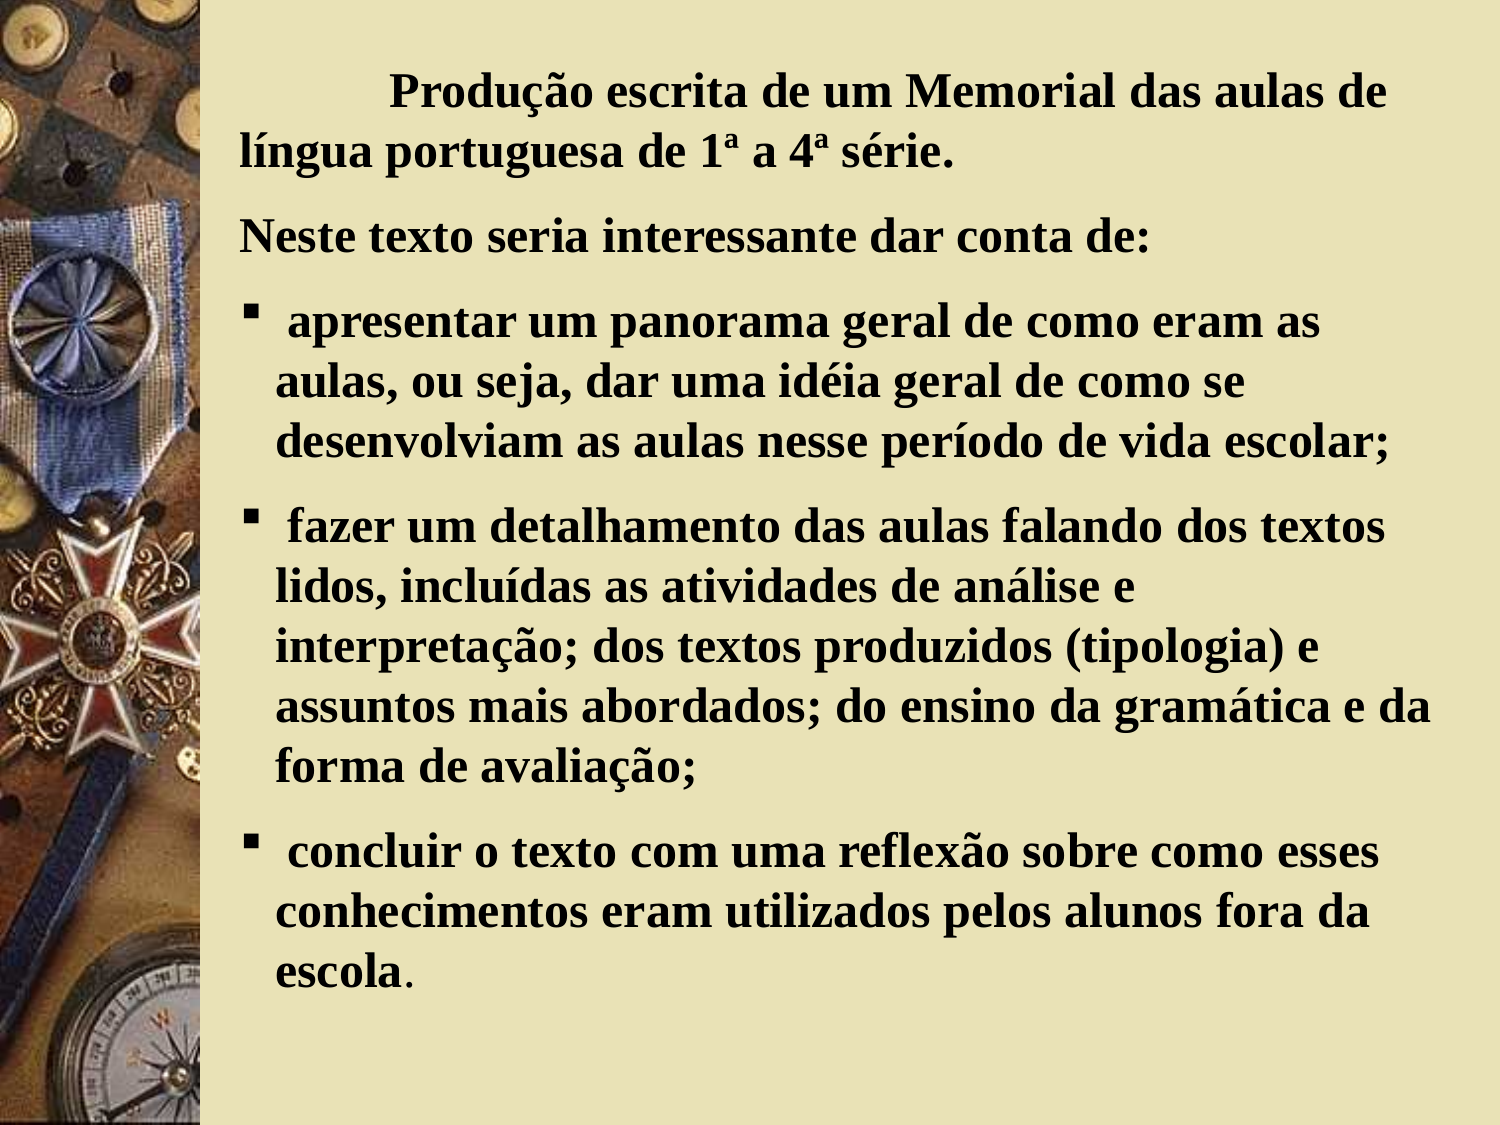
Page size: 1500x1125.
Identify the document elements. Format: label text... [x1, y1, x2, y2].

picture [0, 0, 200, 1125]
text_box Produção escrita de um Memorial das aulas de língua portuguesa de 1ª a 4ª série. Neste texto seria interessante dar conta de: apresentar um panorama geral de como eram as aulas, ou seja, dar uma idéia geral de como se desenvolviam as aulas nesse período de vida escolar; fazer um detalhamento das aulas falando dos textos lidos, incluídas as atividades de análise e interpretação; dos textos produzidos (tipologia) e assuntos mais abordados; do ensino da gramática e da forma de avaliação; concluir o texto com uma reflexão sobre como esses conhecimentos eram utilizados pelos alunos fora da escola. [225, 50, 1450, 1090]
